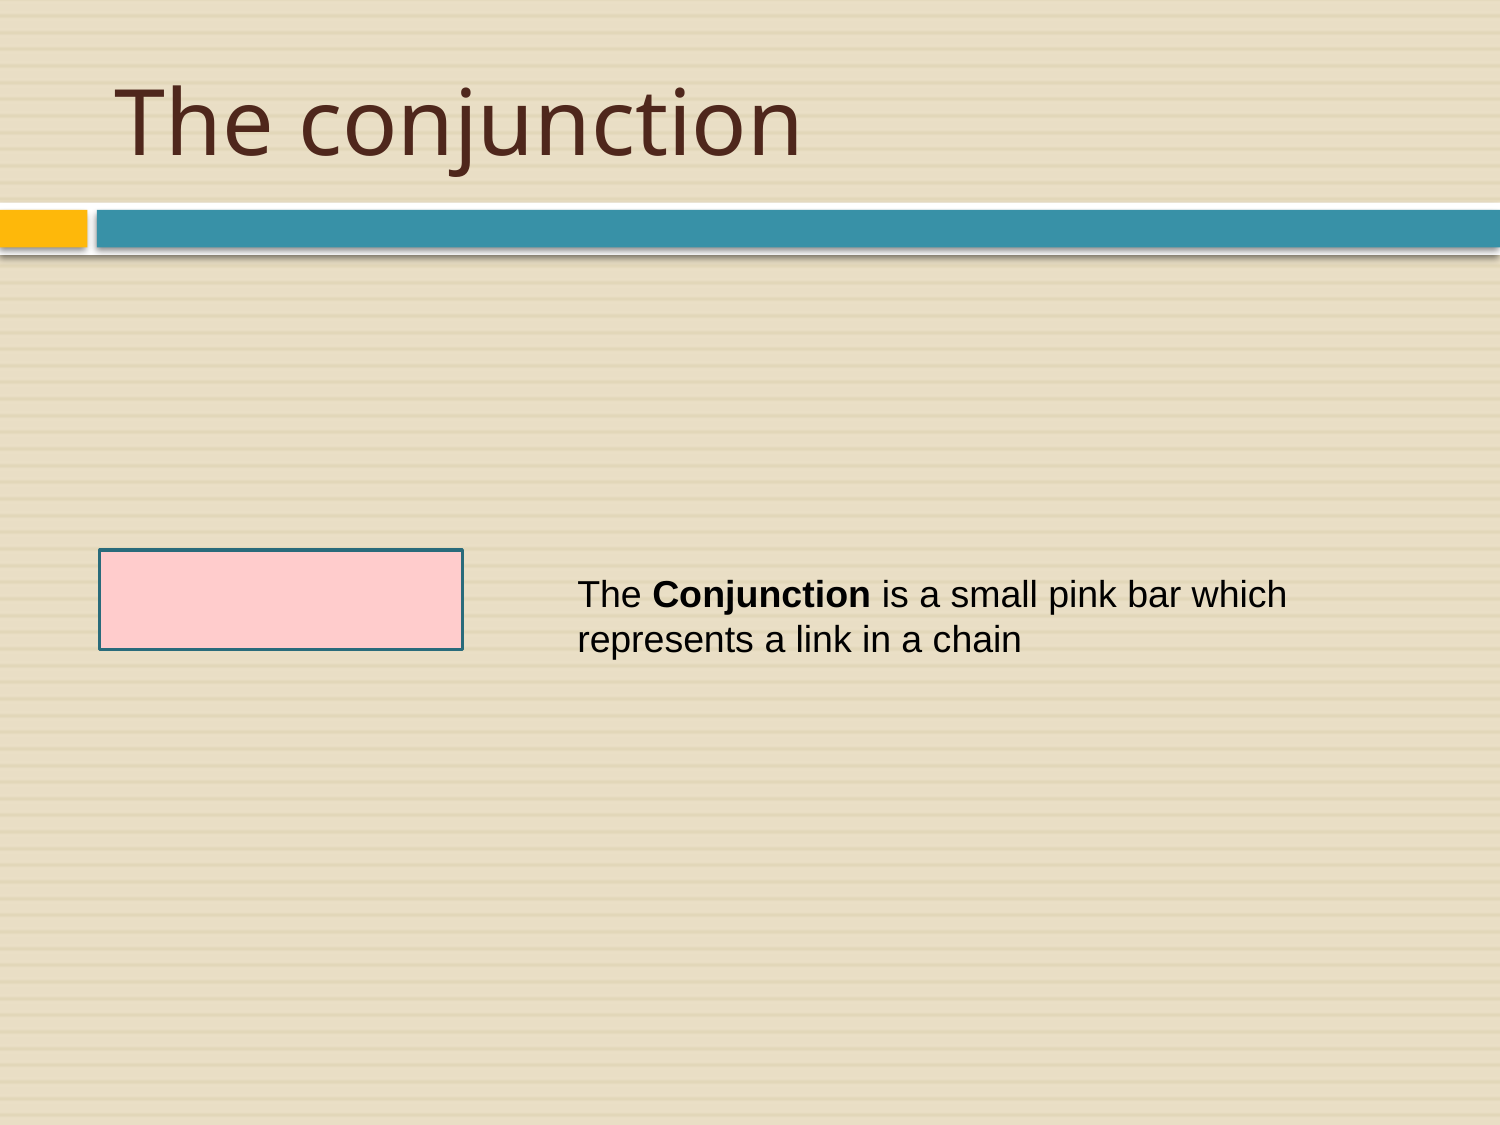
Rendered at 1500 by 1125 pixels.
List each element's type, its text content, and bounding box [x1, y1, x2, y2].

text_box [98, 548, 464, 651]
text_box The Conjunction is a small pink bar which represents a link in a chain [562, 562, 1313, 668]
title The conjunction [99, 37, 1438, 201]
